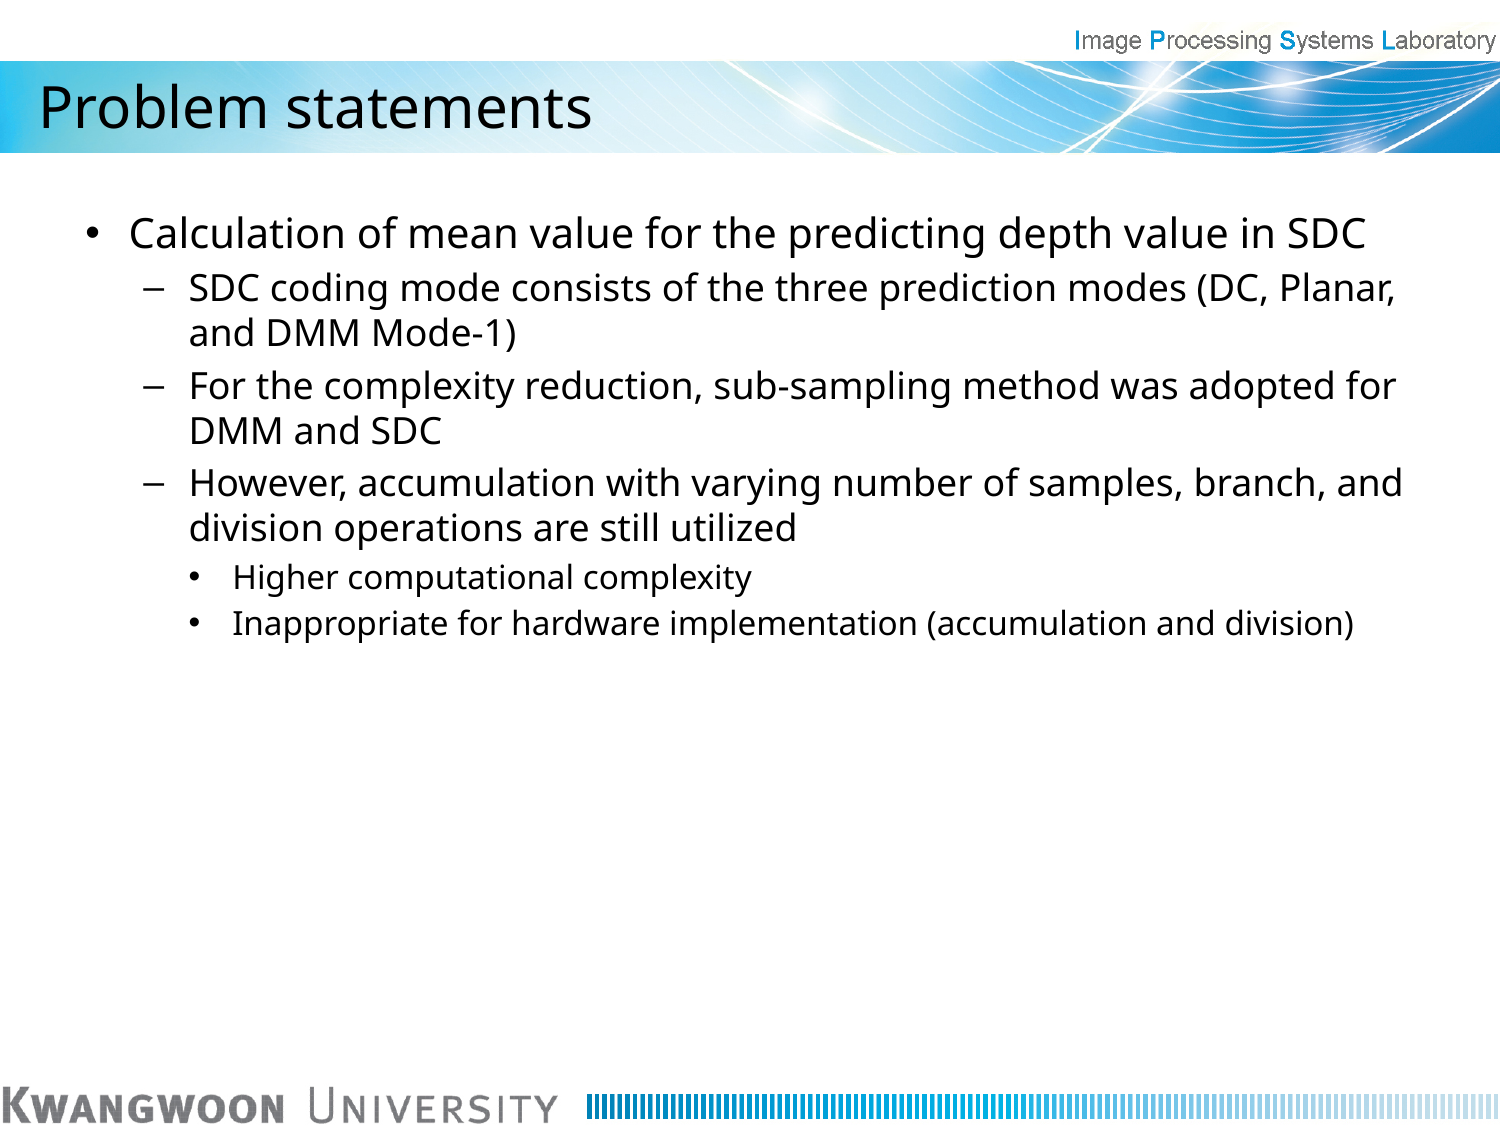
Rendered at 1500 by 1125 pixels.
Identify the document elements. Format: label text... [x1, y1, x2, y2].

title Problem statements [23, 58, 1337, 153]
list Calculation of mean value for the predicting depth value in SDC SDC coding mode consists of the three prediction modes (DC, Planar, and DMM Mode-1) For the complexity reduction, sub-sampling method was adopted for DMM and SDC However, accumulation with varying number of samples, branch, and division operations are still utilized Higher computational complexity Inappropriate for hardware implementation (accumulation and division) [70, 198, 1426, 1020]
picture [0, 0, 1500, 1125]
